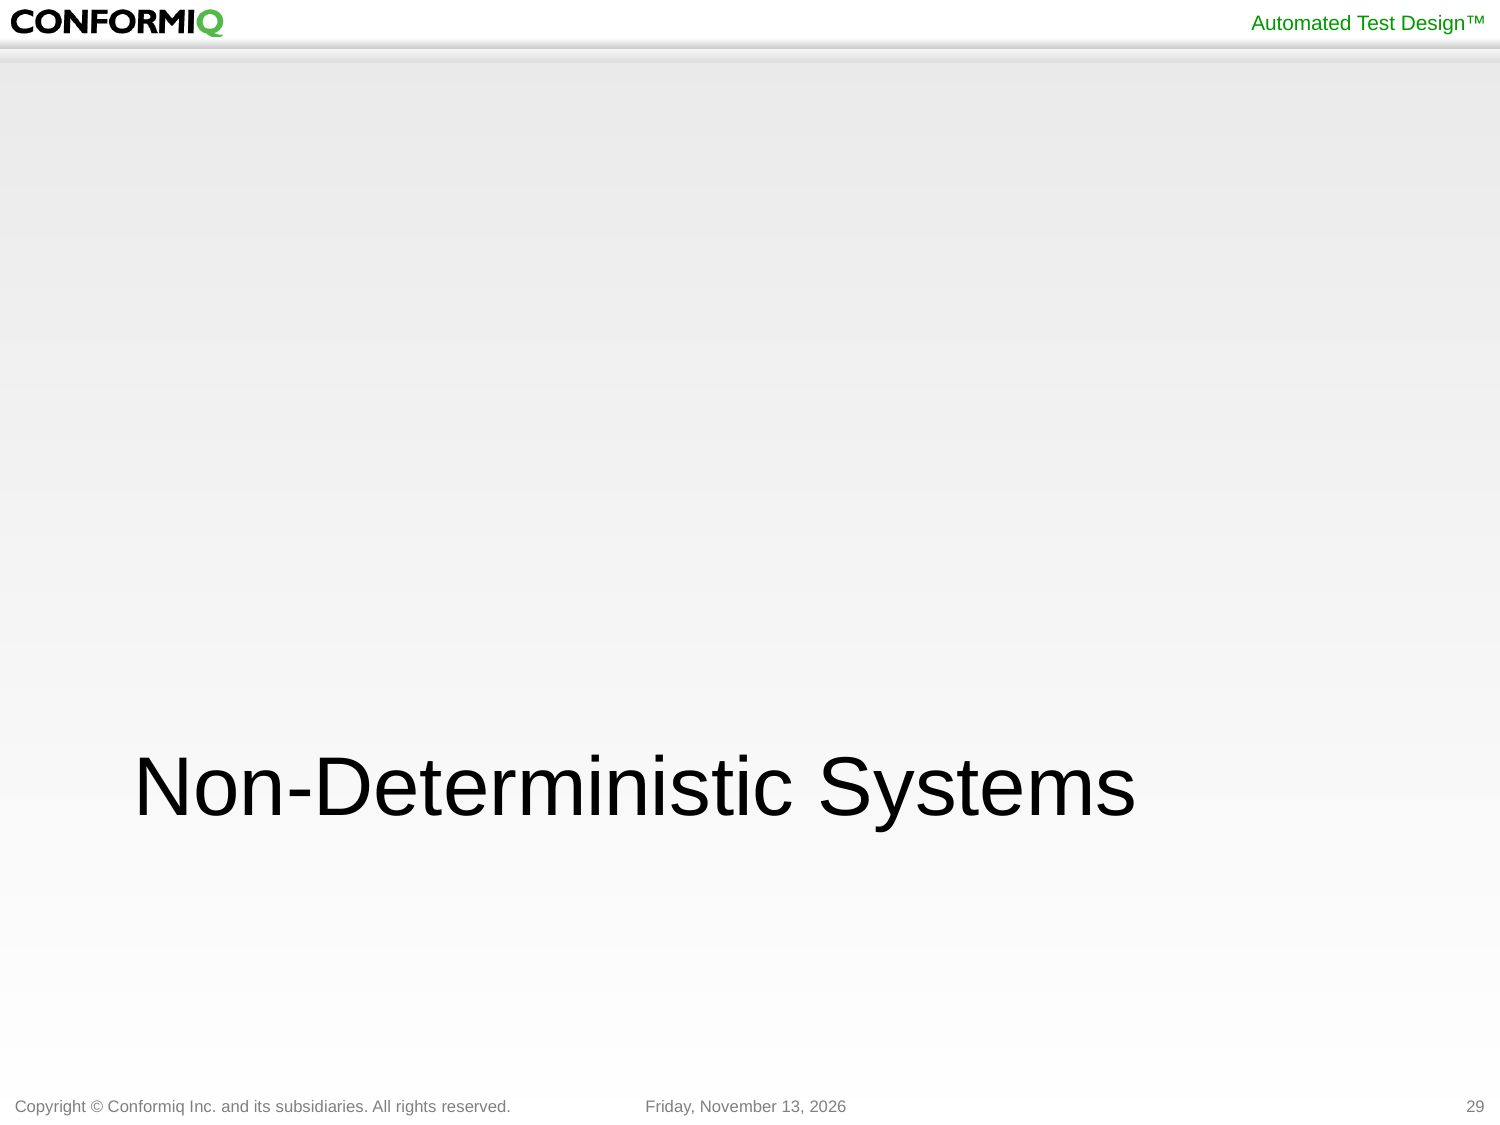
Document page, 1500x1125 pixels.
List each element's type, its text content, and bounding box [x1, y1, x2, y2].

picture [8, 4, 224, 37]
title Non-Deterministic Systems [118, 725, 1394, 947]
